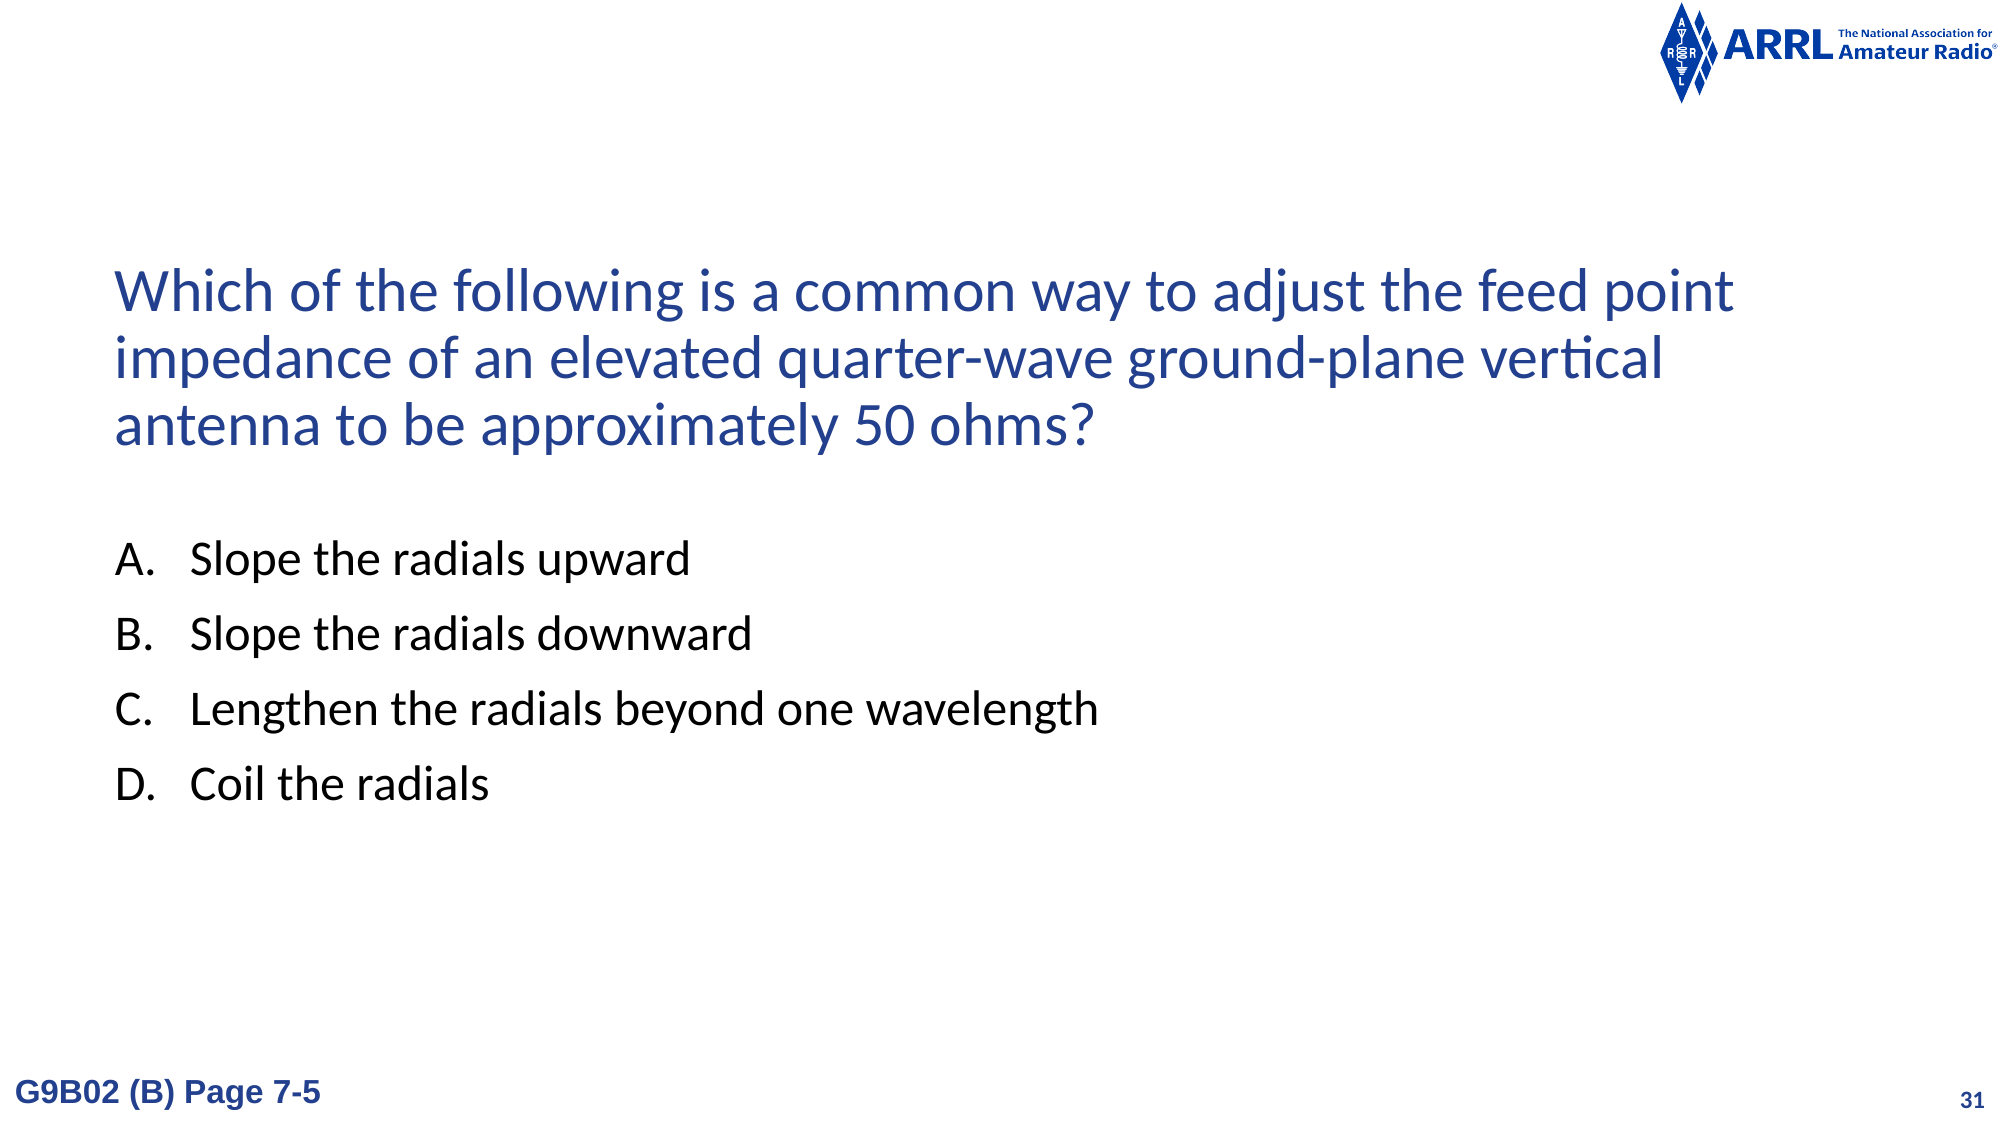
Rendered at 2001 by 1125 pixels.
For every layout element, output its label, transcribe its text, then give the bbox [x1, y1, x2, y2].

text_box G9B02 (B) Page 7-5 [0, 1062, 1313, 1118]
text_box 31 [1875, 1076, 2000, 1121]
title Which of the following is a common way to adjust the feed point impedance of an elevated quarter-wave ground-plane vertical antenna to be approximately 50 ohms? [99, 249, 1900, 468]
picture [1658, 0, 1999, 106]
list Slope the radials upward Slope the radials downward Lengthen the radials beyond one wavelength Coil the radials [99, 525, 1900, 1005]
